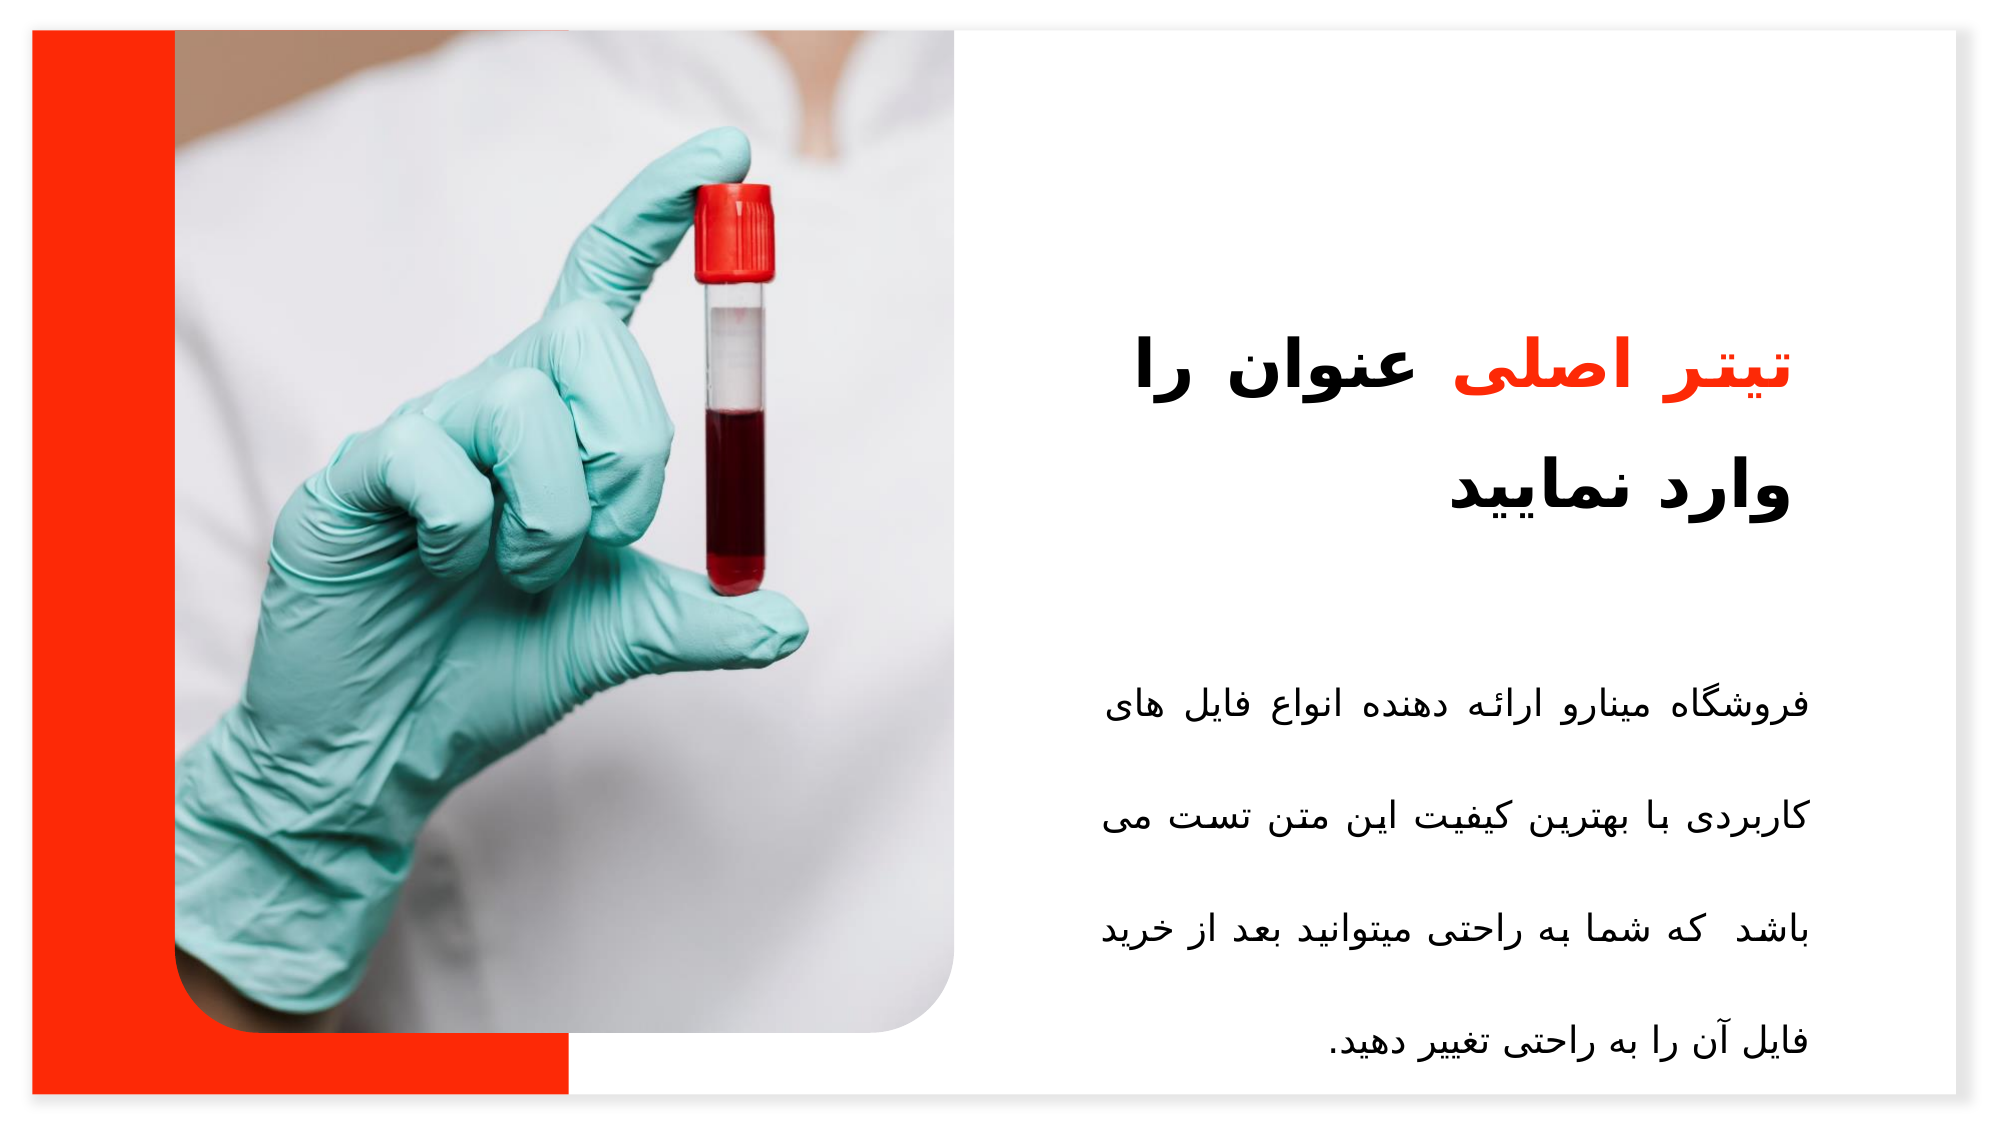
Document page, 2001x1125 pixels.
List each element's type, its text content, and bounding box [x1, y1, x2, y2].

picture [174, 30, 955, 1033]
text_box فروشگاه مینارو ارائه دهنده انواع فایل های کاربردی با بهترین کیفیت این متن تست می باشد که شما به راحتی میتوانید بعد از خرید فایل آن را به راحتی تغییر دهید. [1083, 604, 1825, 1069]
text_box تیتر اصلی عنوان را وارد نمایید [1110, 273, 1809, 528]
